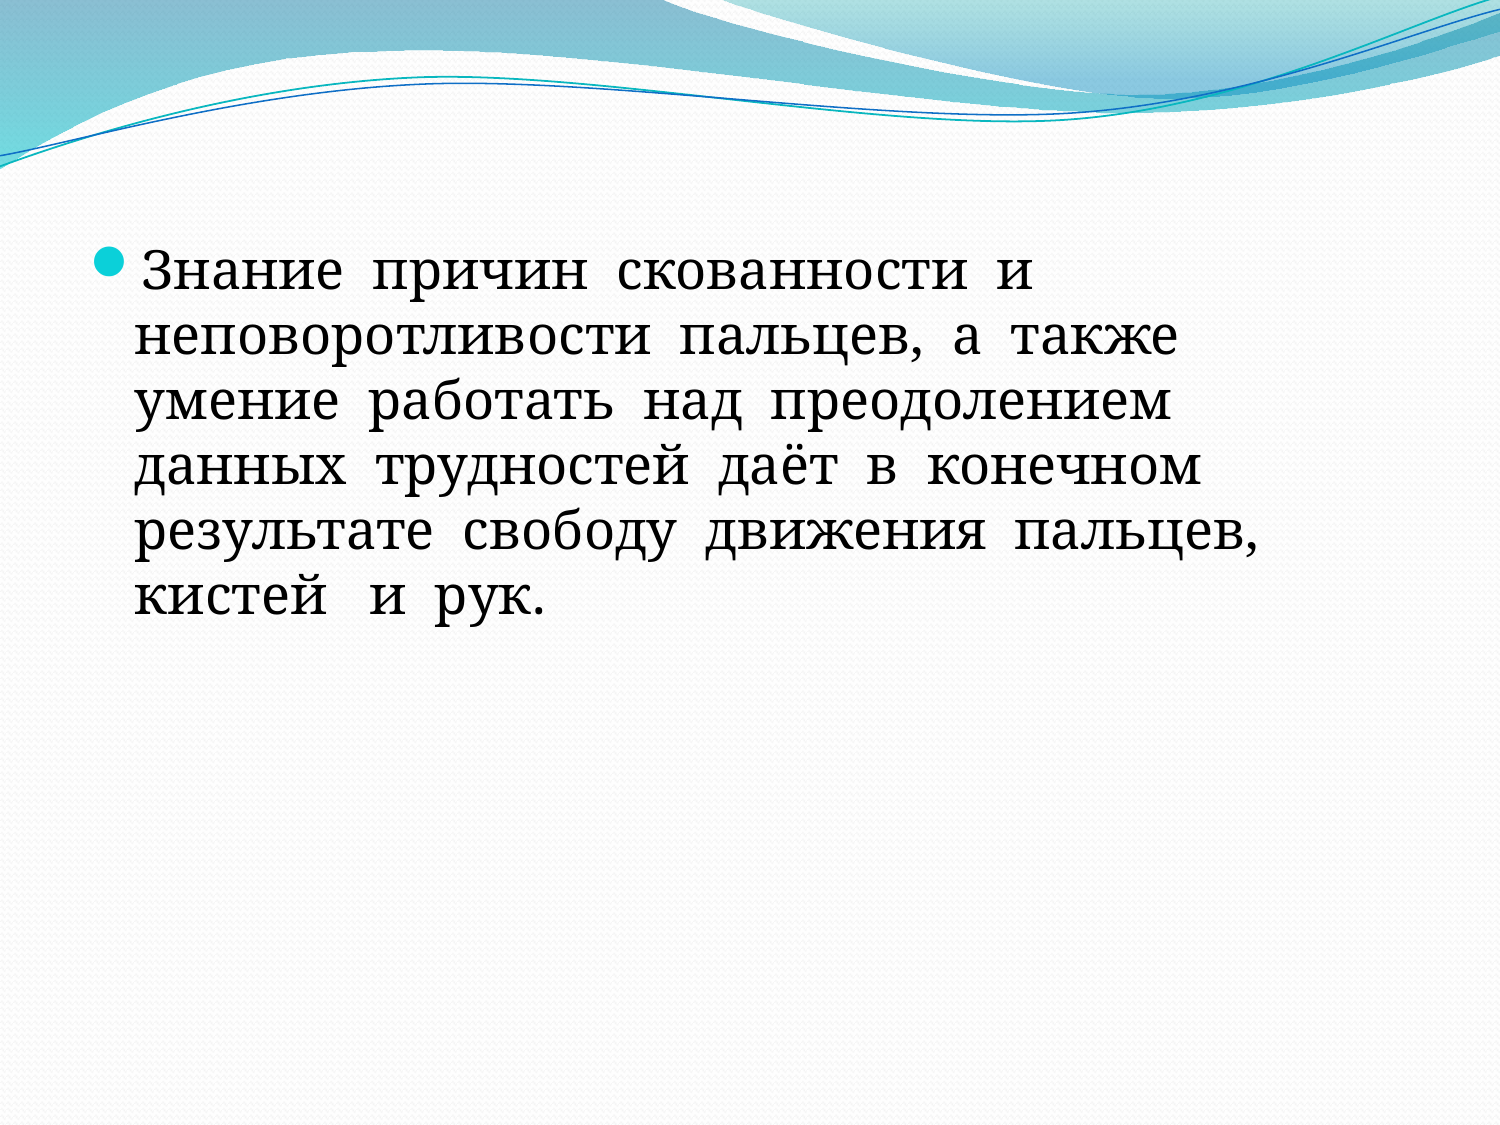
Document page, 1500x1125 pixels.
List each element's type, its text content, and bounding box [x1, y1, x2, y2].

list Знание причин скованности и неповоротливости пальцев, а также умение работать над преодолением данных трудностей даёт в конечном результате свободу движения пальцев, кистей и рук. [75, 152, 1425, 1038]
